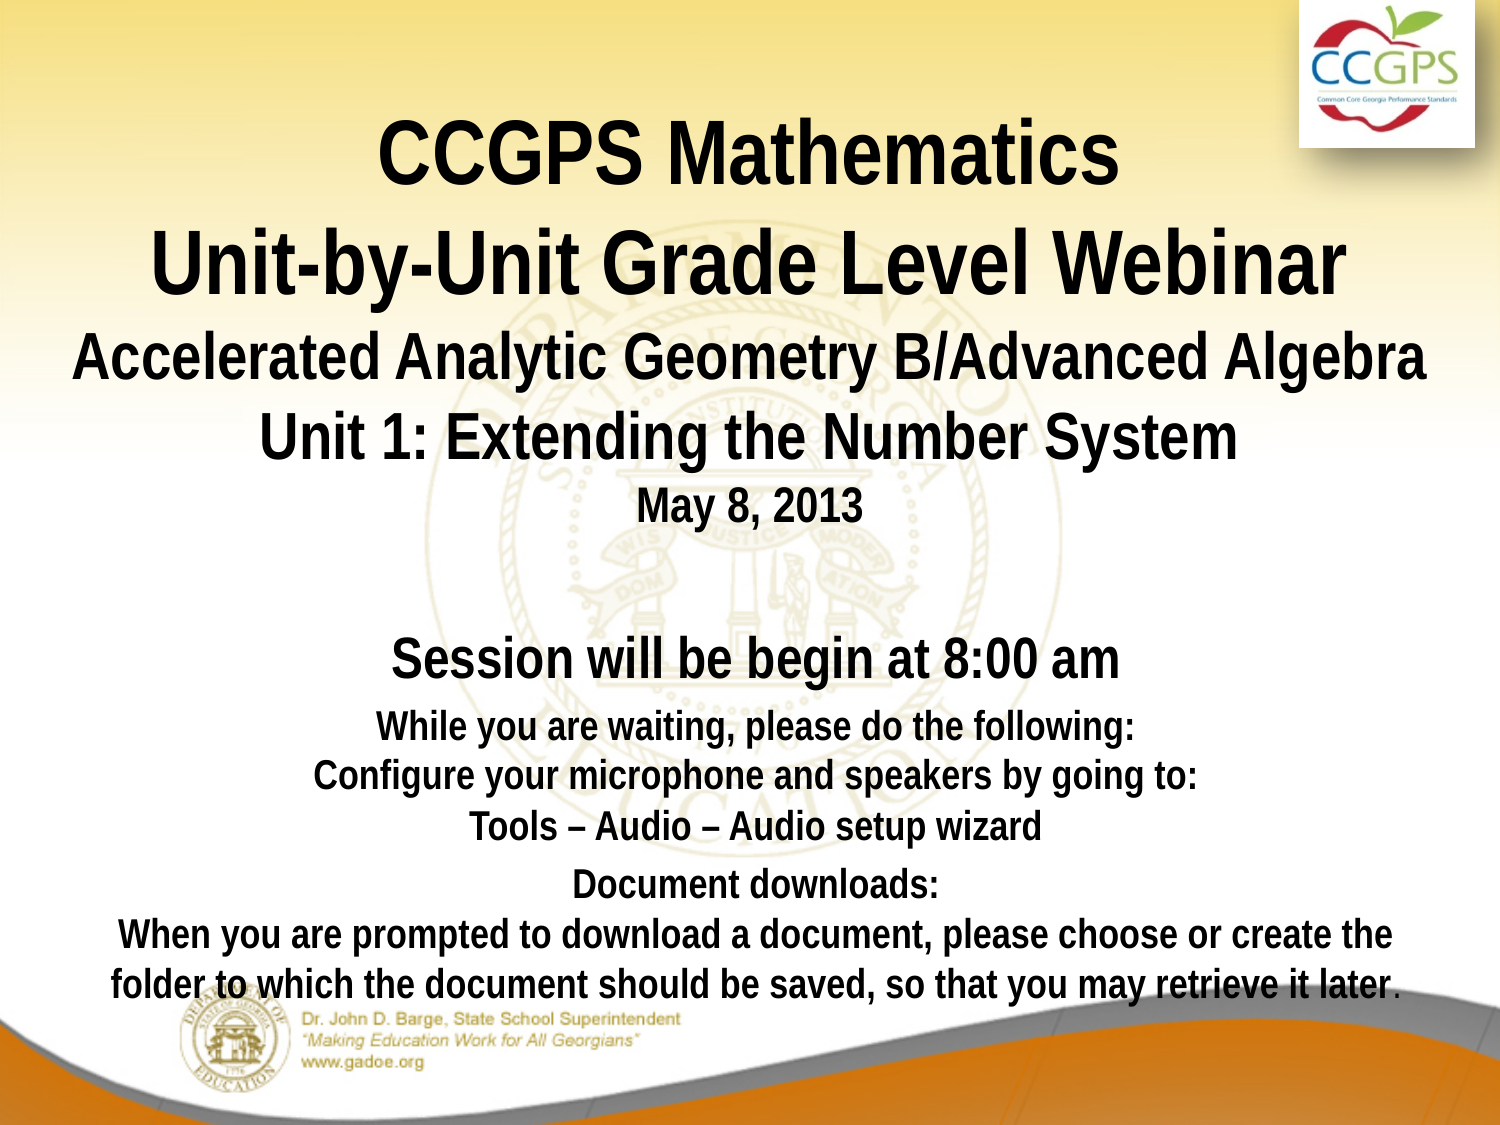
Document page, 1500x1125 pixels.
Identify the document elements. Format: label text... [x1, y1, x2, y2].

subtitle Session will be begin at 8:00 am While you are waiting, please do the following: Configure your microphone and speakers by going to: Tools – Audio – Audio setup wizard Document downloads: When you are prompted to download a document, please choose or create the folder to which the document should be saved, so that you may retrieve it later. [74, 612, 1438, 1038]
picture [0, 0, 1500, 1125]
title CCGPS Mathematics Unit-by-Unit Grade Level Webinar Accelerated Analytic Geometry B/Advanced Algebra Unit 1: Extending the Number System May 8, 2013 [24, 24, 1476, 601]
